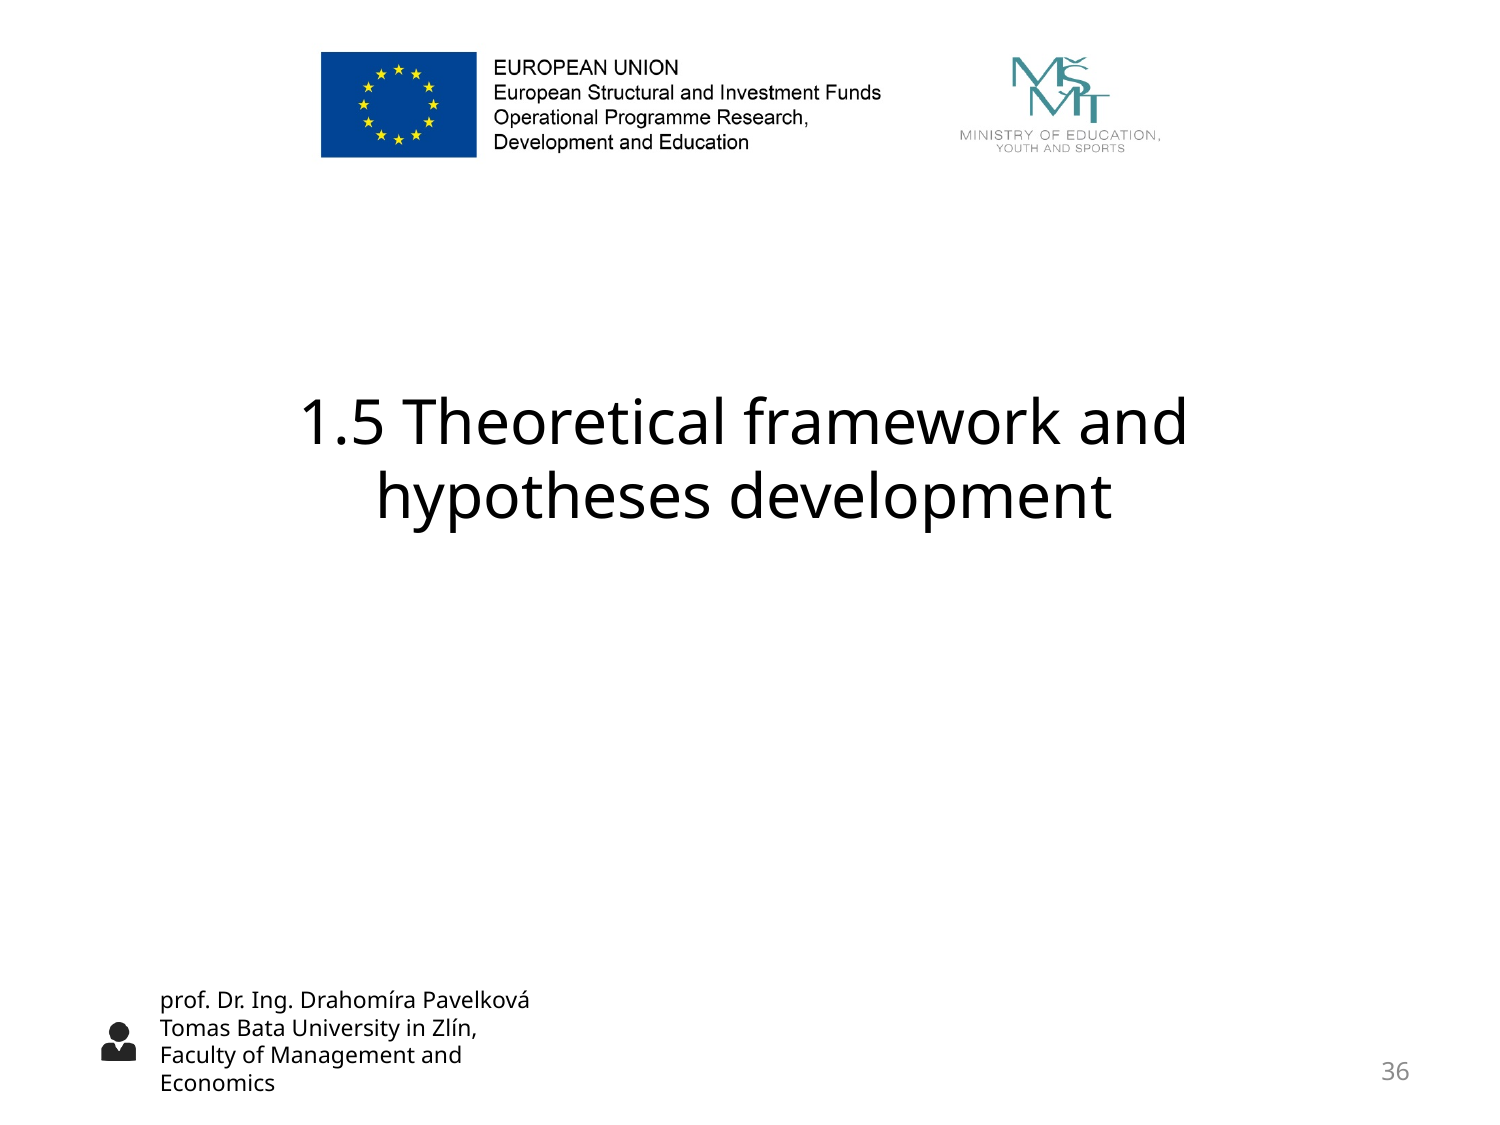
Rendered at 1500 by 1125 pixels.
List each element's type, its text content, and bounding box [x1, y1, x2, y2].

footer prof. Dr. Ing. Drahomíra Pavelková Tomas Bata University in Zlín, Faculty of Management and Economics [145, 999, 550, 1083]
picture [268, 0, 1212, 210]
slide_number 36 [1074, 1042, 1425, 1103]
title 1.5 Theoretical framework and hypotheses development [112, 373, 1376, 615]
picture [101, 1021, 136, 1062]
